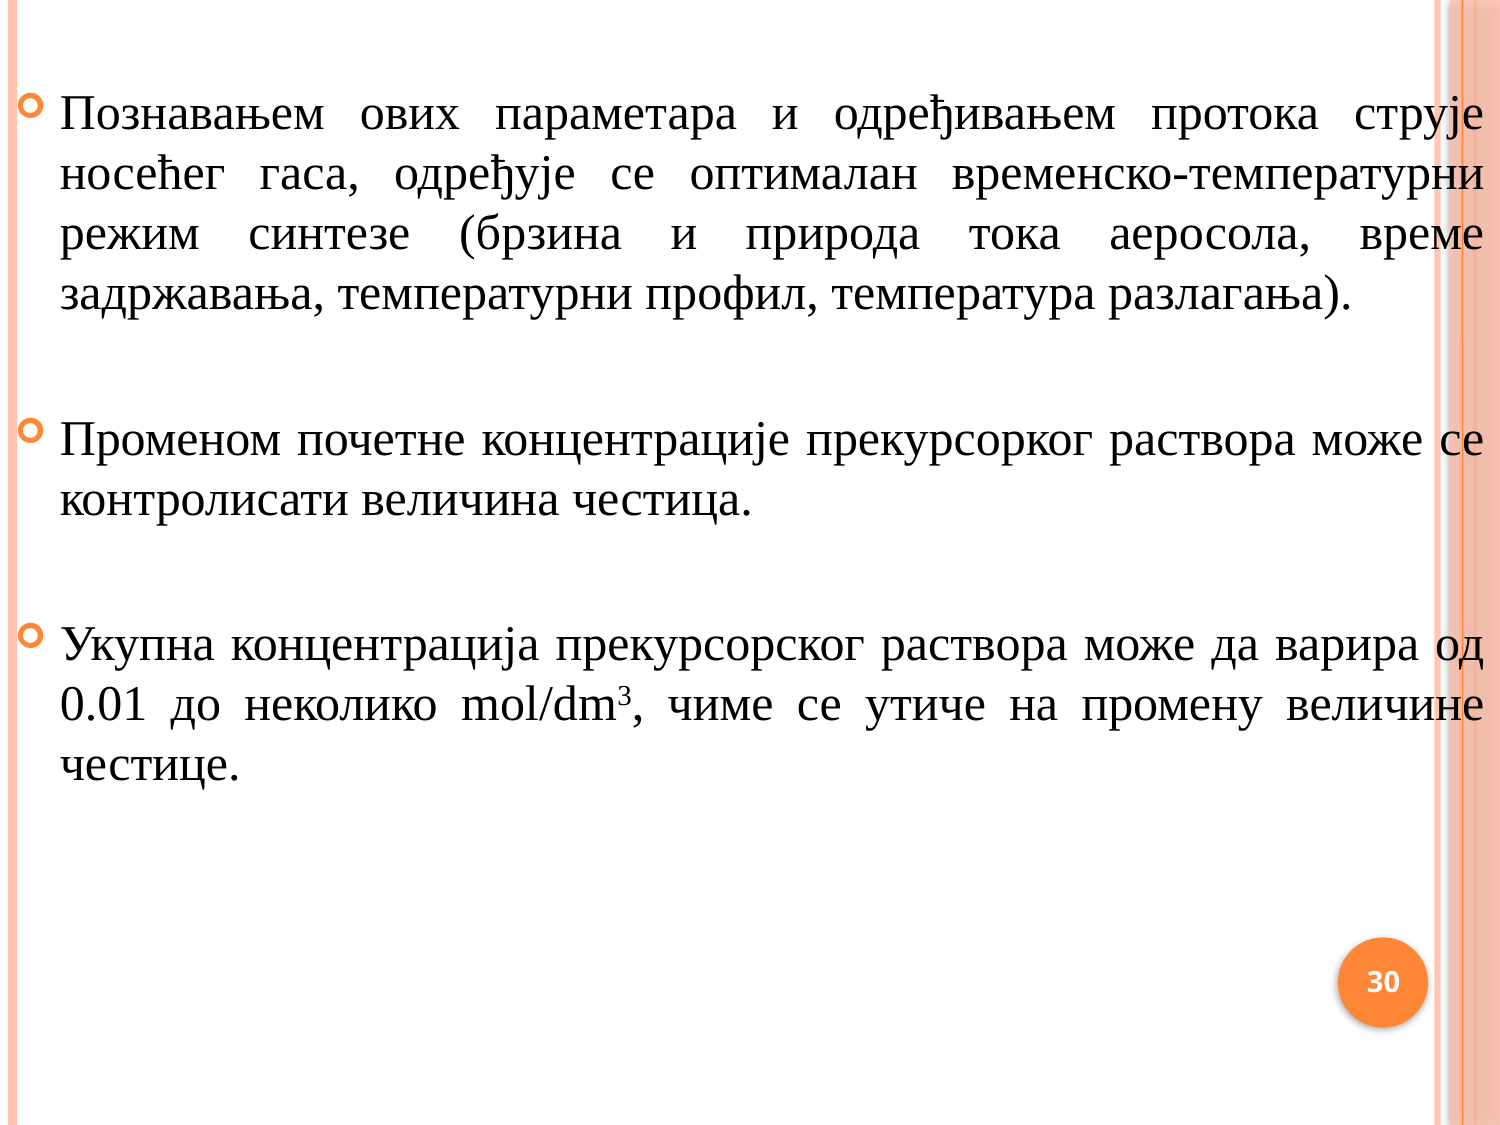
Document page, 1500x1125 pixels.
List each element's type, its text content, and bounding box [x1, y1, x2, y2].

slide_number 30 [1333, 940, 1434, 1026]
list Познавањем ових параметара и одређивањем протока струје носећег гаса, одређује се оптималан временско-температурни режим синтезе (брзина и природа тока аеросола, време задржавања, температурни профил, температура разлагања). Променом почетне концентрације прекурсорког раствора може се контролисати величина честица. Укупна концентрација прекурсорског раствора може да варира од 0.01 до неколико mol/dm3, чиме се утиче на промену величине честице. [0, 0, 1500, 1125]
